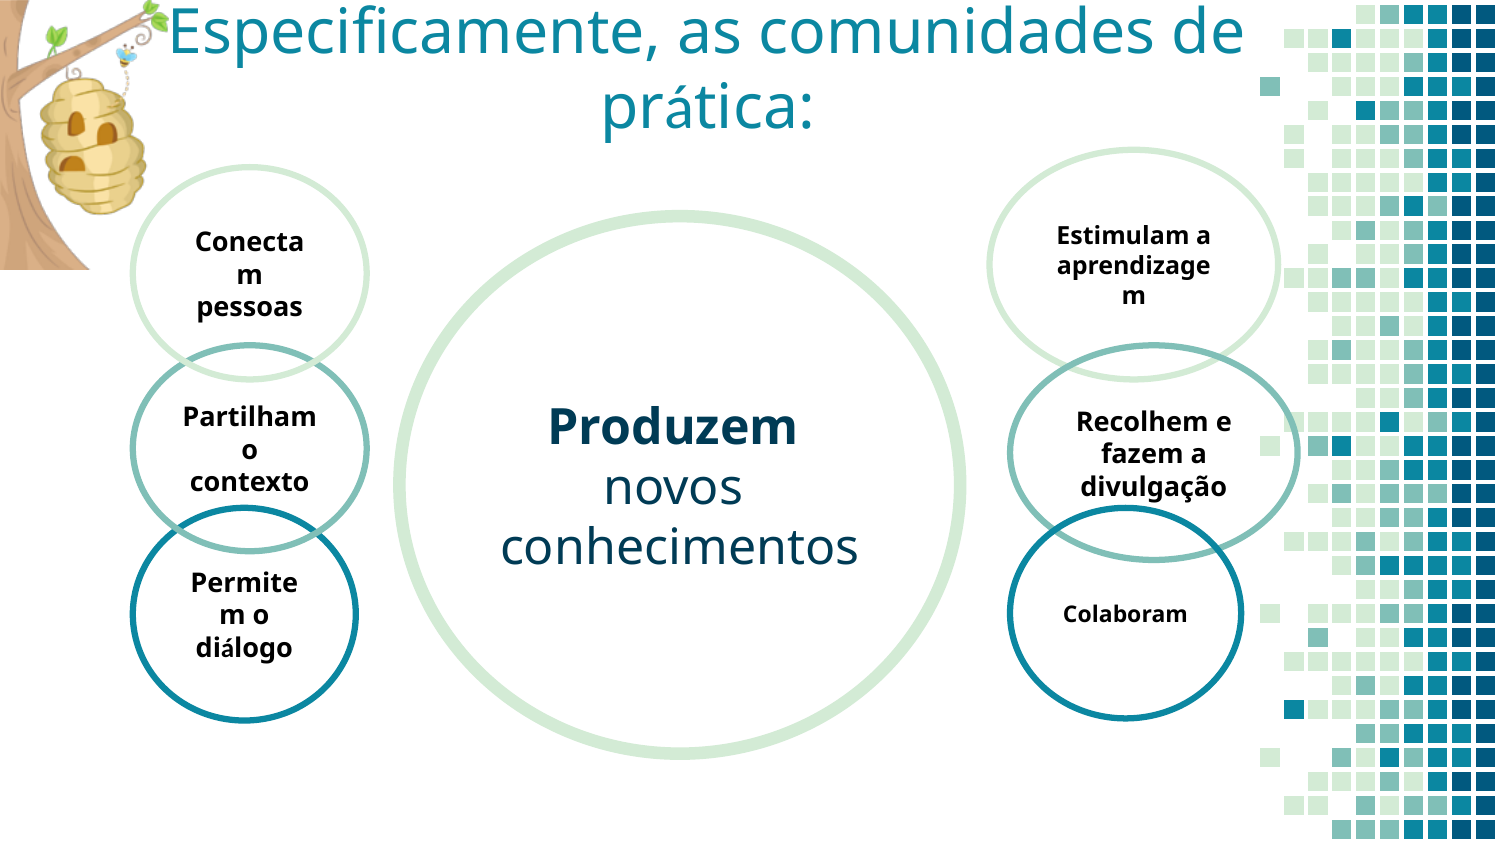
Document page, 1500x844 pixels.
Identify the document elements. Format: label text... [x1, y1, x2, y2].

text_box Estimulam a aprendizagem [989, 157, 1279, 367]
text_box Colaboram [1010, 507, 1242, 719]
title Especificamente, as comunidades de prática: [173, 51, 1282, 157]
text_box Produzem novos conhecimentos [399, 216, 961, 754]
text_box Conectam pessoas [132, 167, 367, 380]
text_box Partilham o contexto [132, 362, 367, 552]
picture [0, 0, 169, 270]
text_box Permitem o diálogo [132, 529, 356, 721]
text_box Recolhem e fazem a divulgação [1010, 345, 1298, 549]
